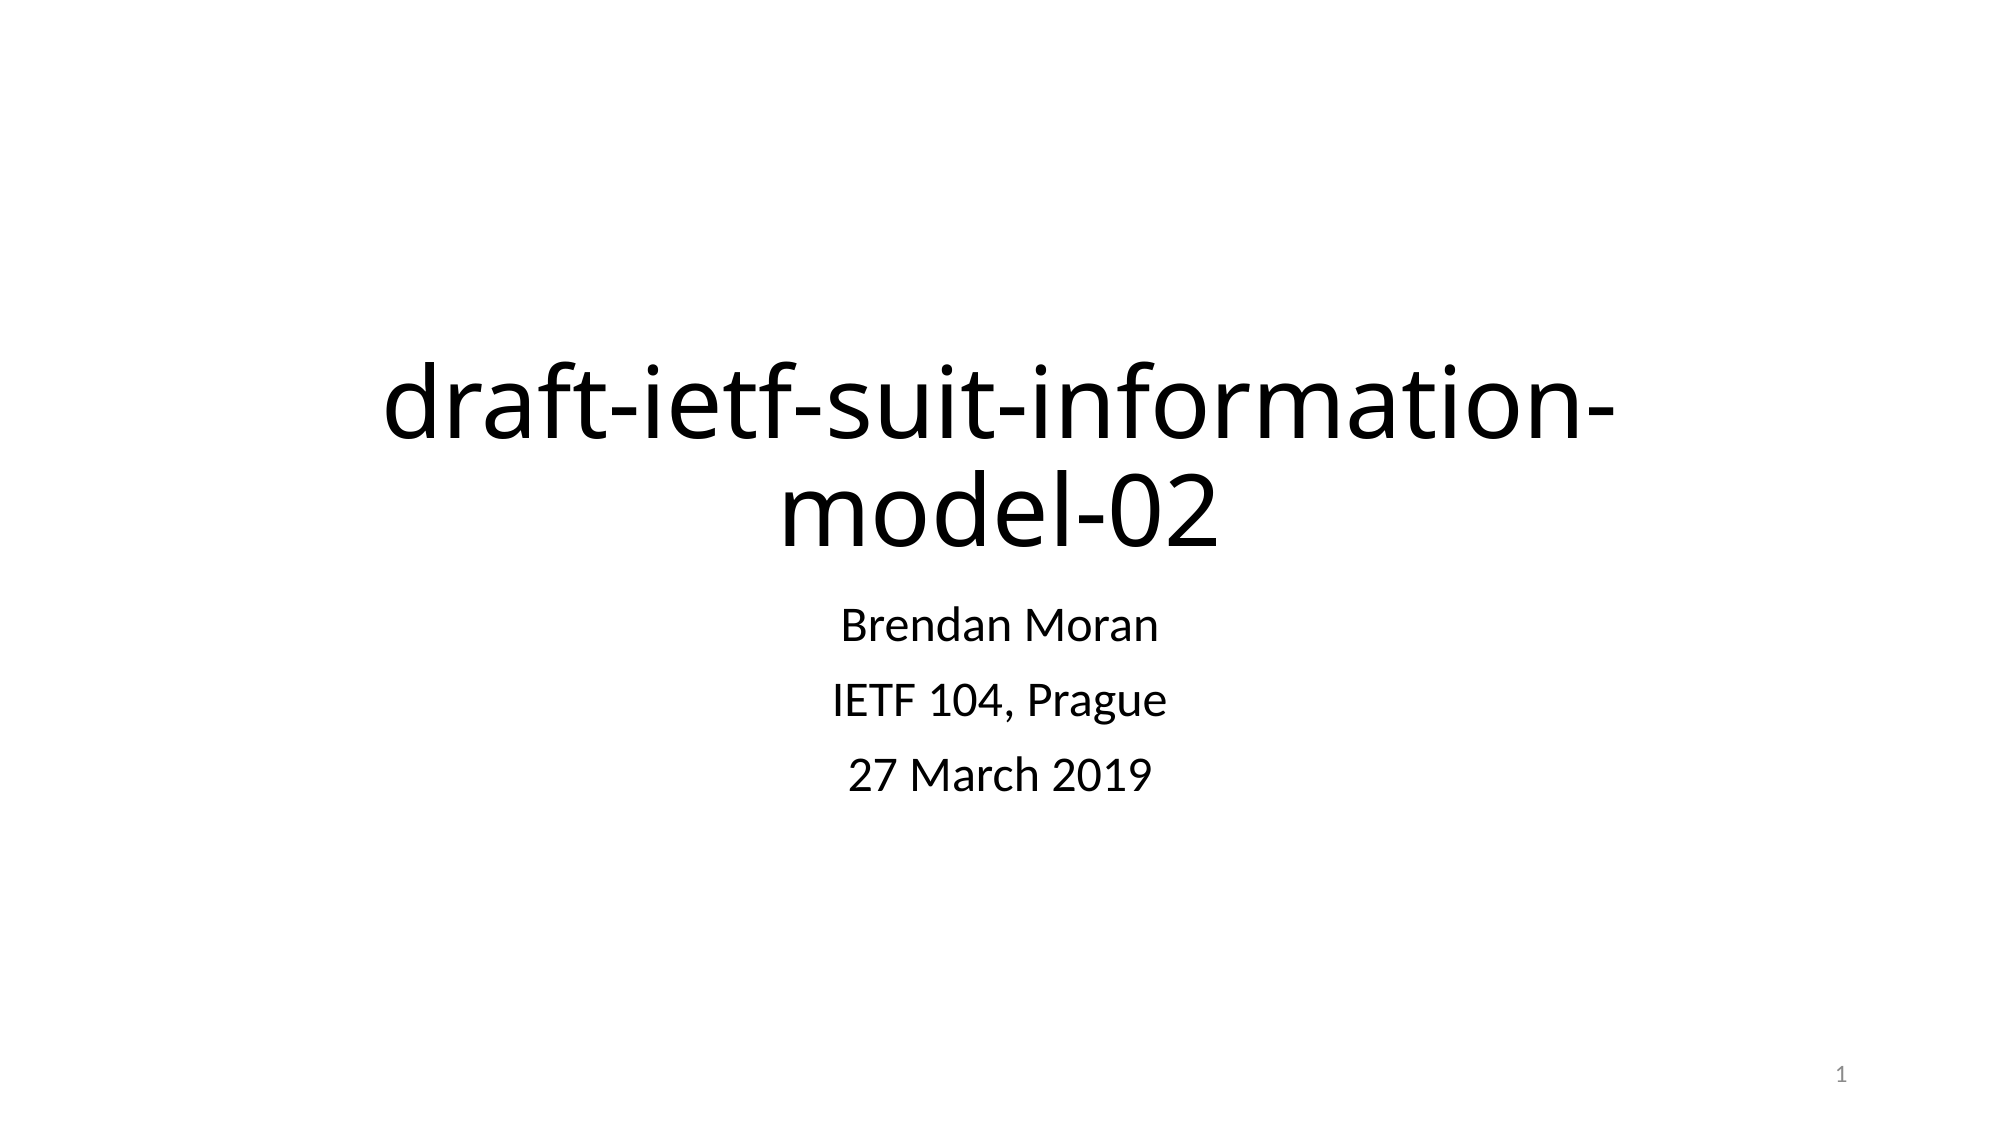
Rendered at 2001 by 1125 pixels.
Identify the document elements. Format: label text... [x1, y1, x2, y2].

slide_number 0 [1412, 1042, 1863, 1103]
title draft-ietf-suit-information-model-02 [249, 184, 1750, 576]
subtitle Brendan Moran IETF 104, Prague 27 March 2019 [249, 590, 1750, 863]
